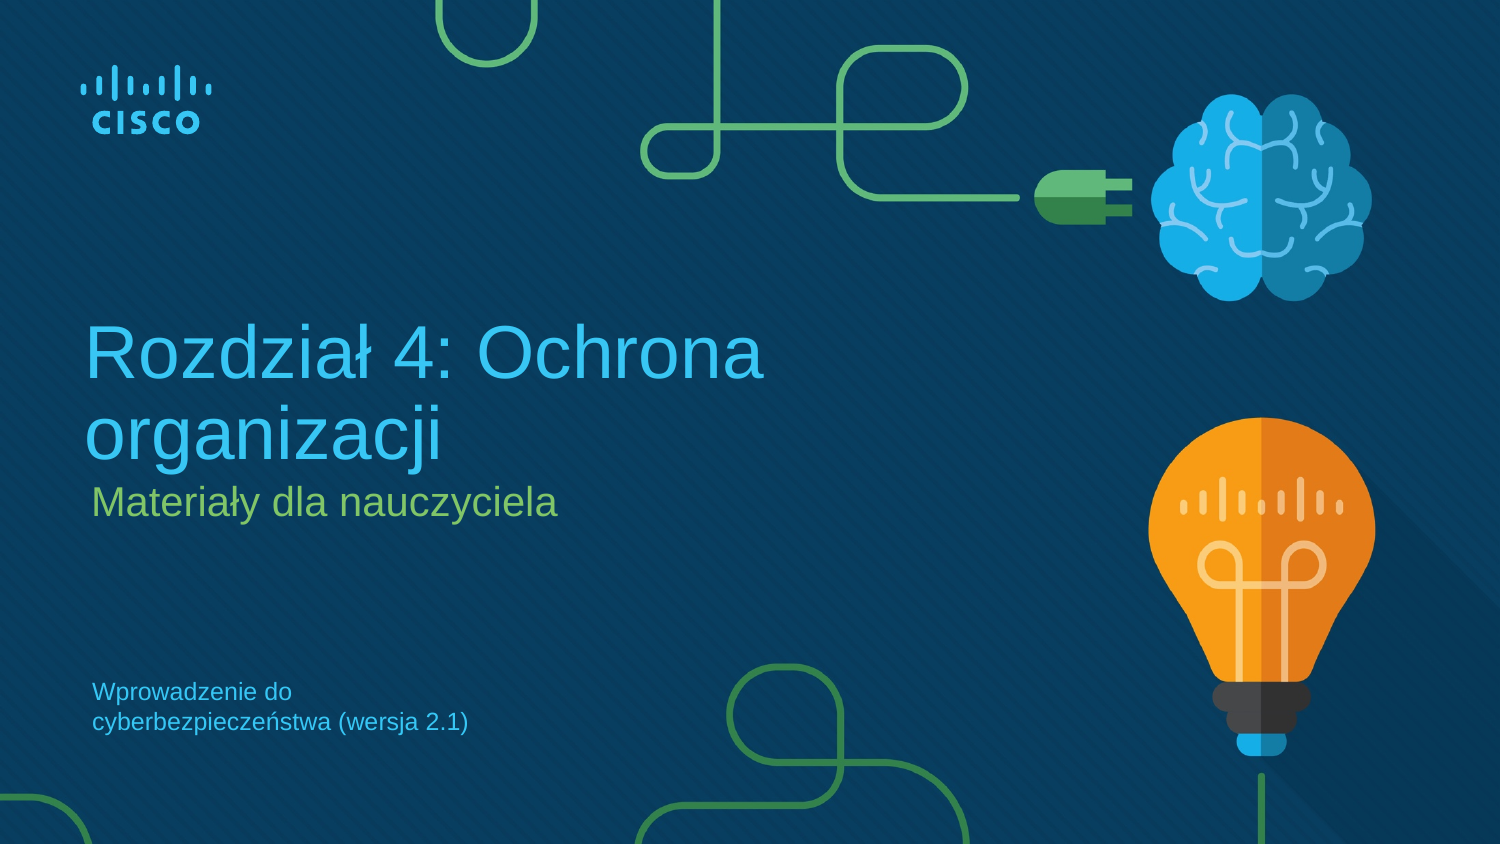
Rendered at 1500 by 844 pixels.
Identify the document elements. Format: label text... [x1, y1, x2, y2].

subtitle Wprowadzenie do cyberbezpieczeństwa (wersja 2.1) [77, 624, 491, 773]
picture [0, 0, 1500, 844]
title Rozdział 4: Ochrona organizacji [69, 377, 1047, 484]
list Materiały dla nauczyciela [76, 471, 1048, 521]
